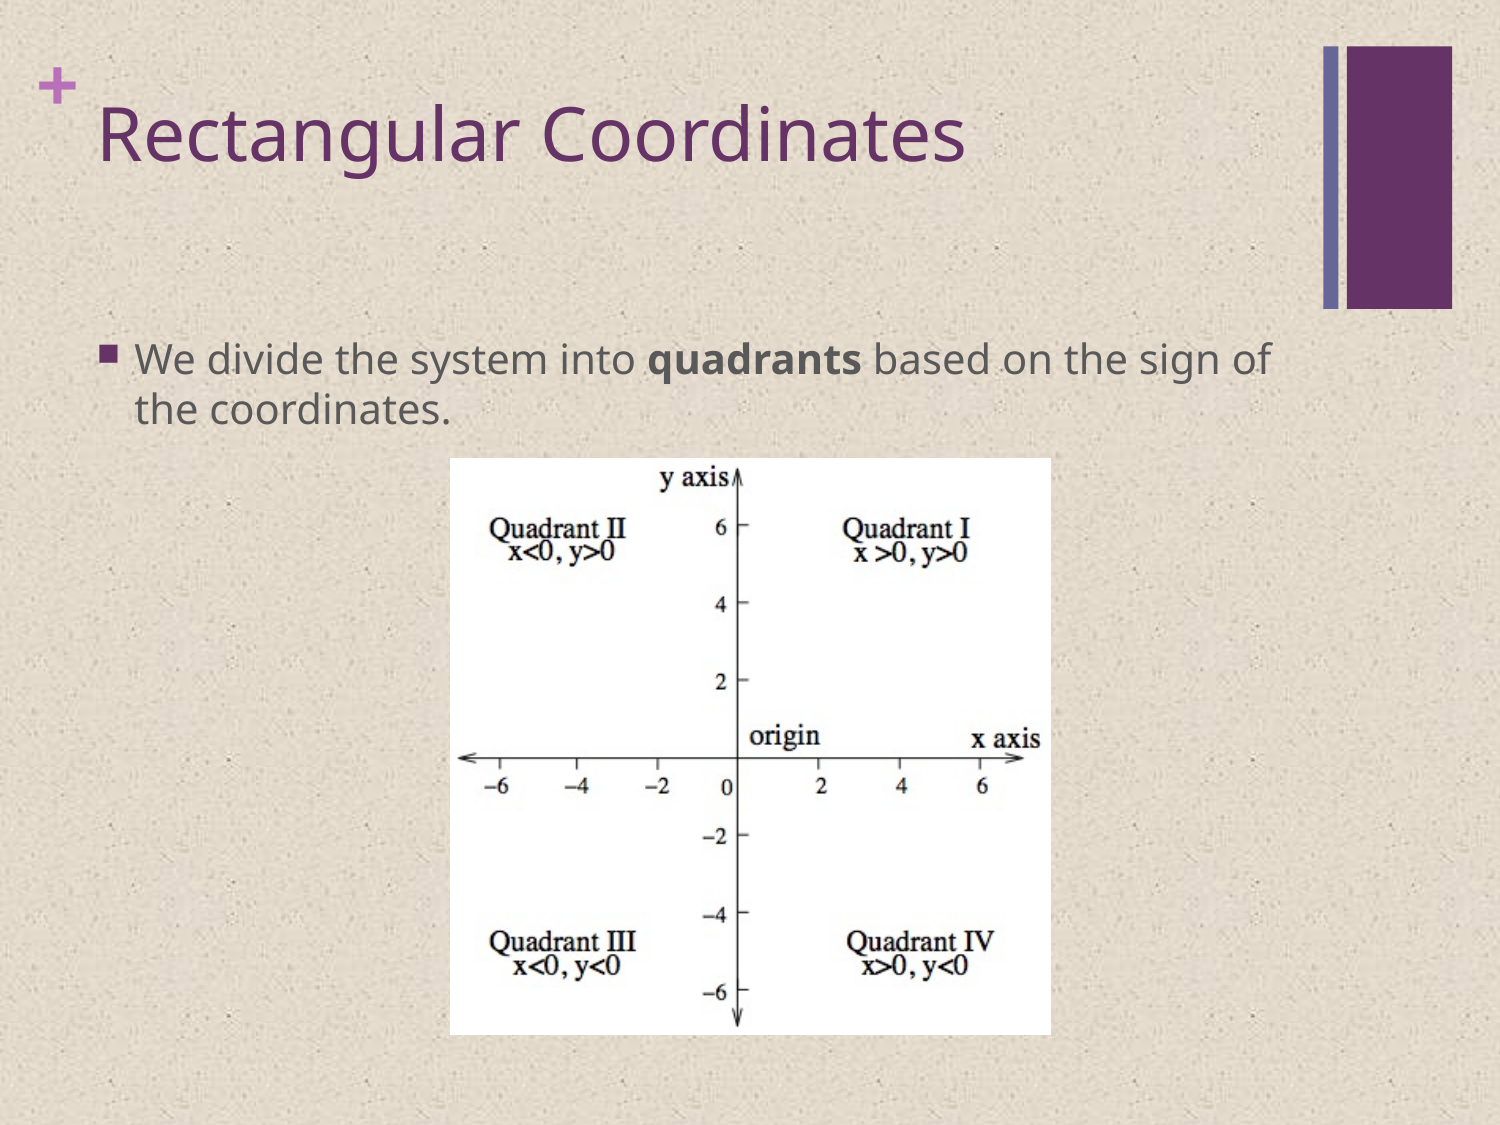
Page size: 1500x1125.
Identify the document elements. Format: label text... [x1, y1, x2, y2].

list We divide the system into quadrants based on the sign of the coordinates. [81, 324, 1322, 1005]
picture [0, 0, 1500, 1125]
title Rectangular Coordinates [81, 79, 1322, 263]
